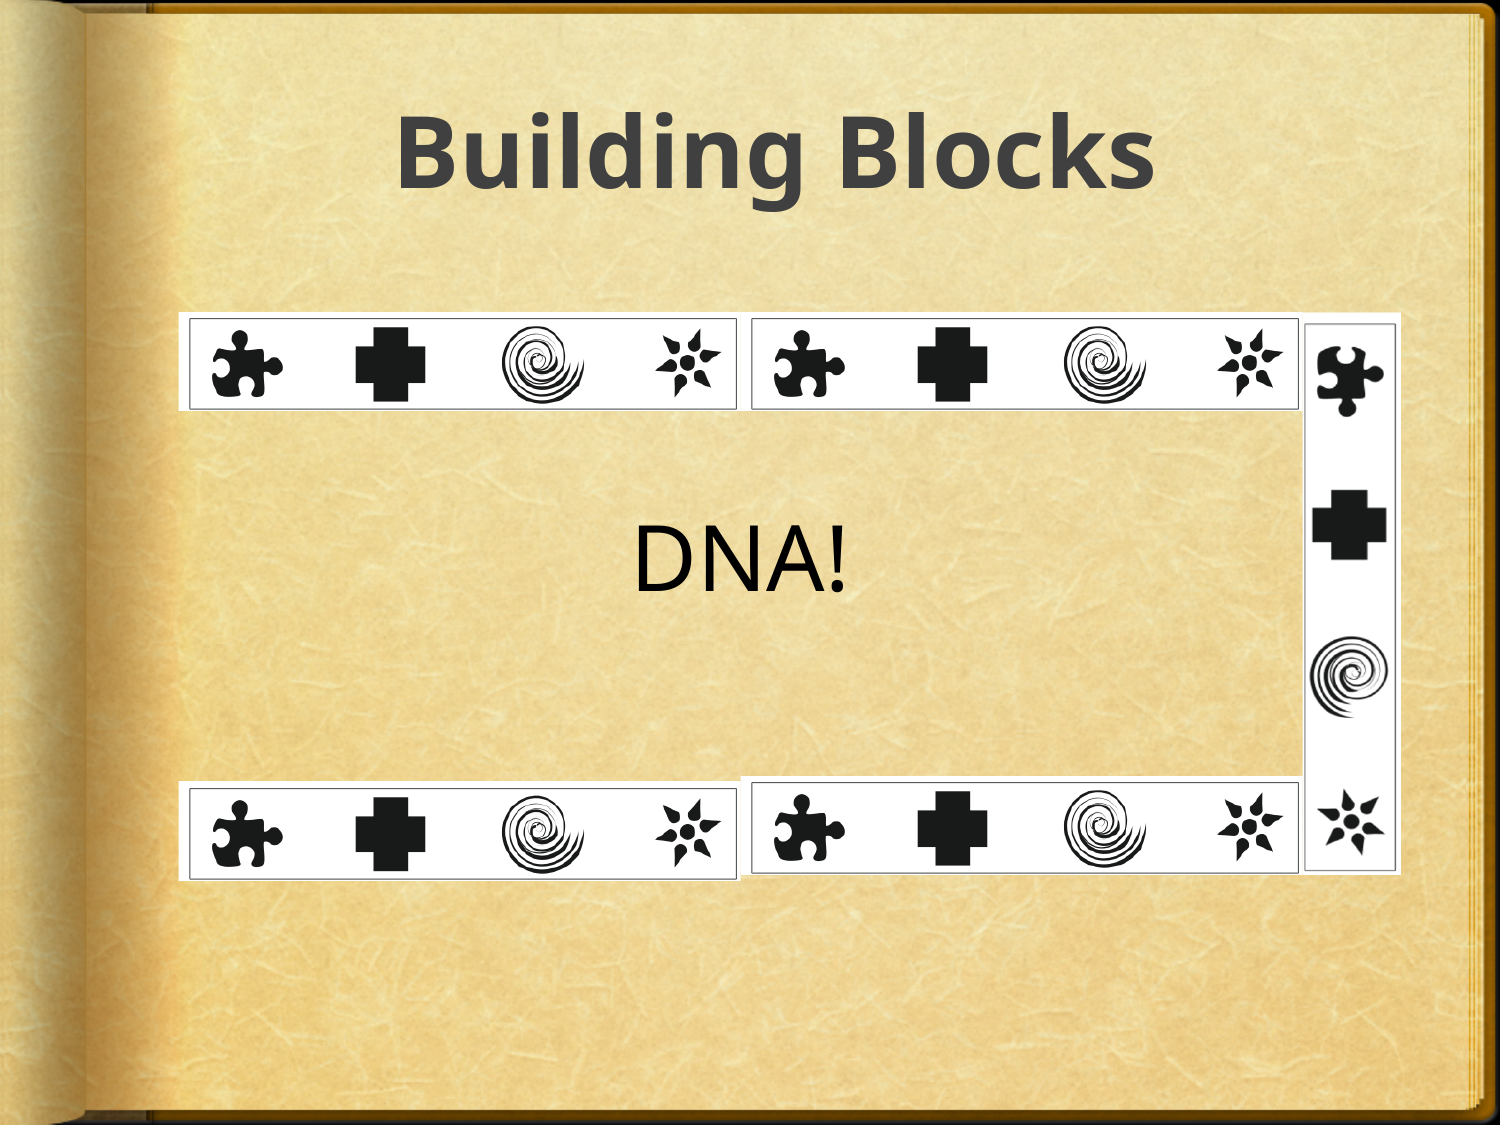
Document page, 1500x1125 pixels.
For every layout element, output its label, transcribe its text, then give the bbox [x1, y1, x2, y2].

title Building Blocks [178, 45, 1372, 265]
text_box DNA! [231, 492, 1251, 617]
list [177, 311, 739, 412]
picture [0, 0, 1500, 1125]
